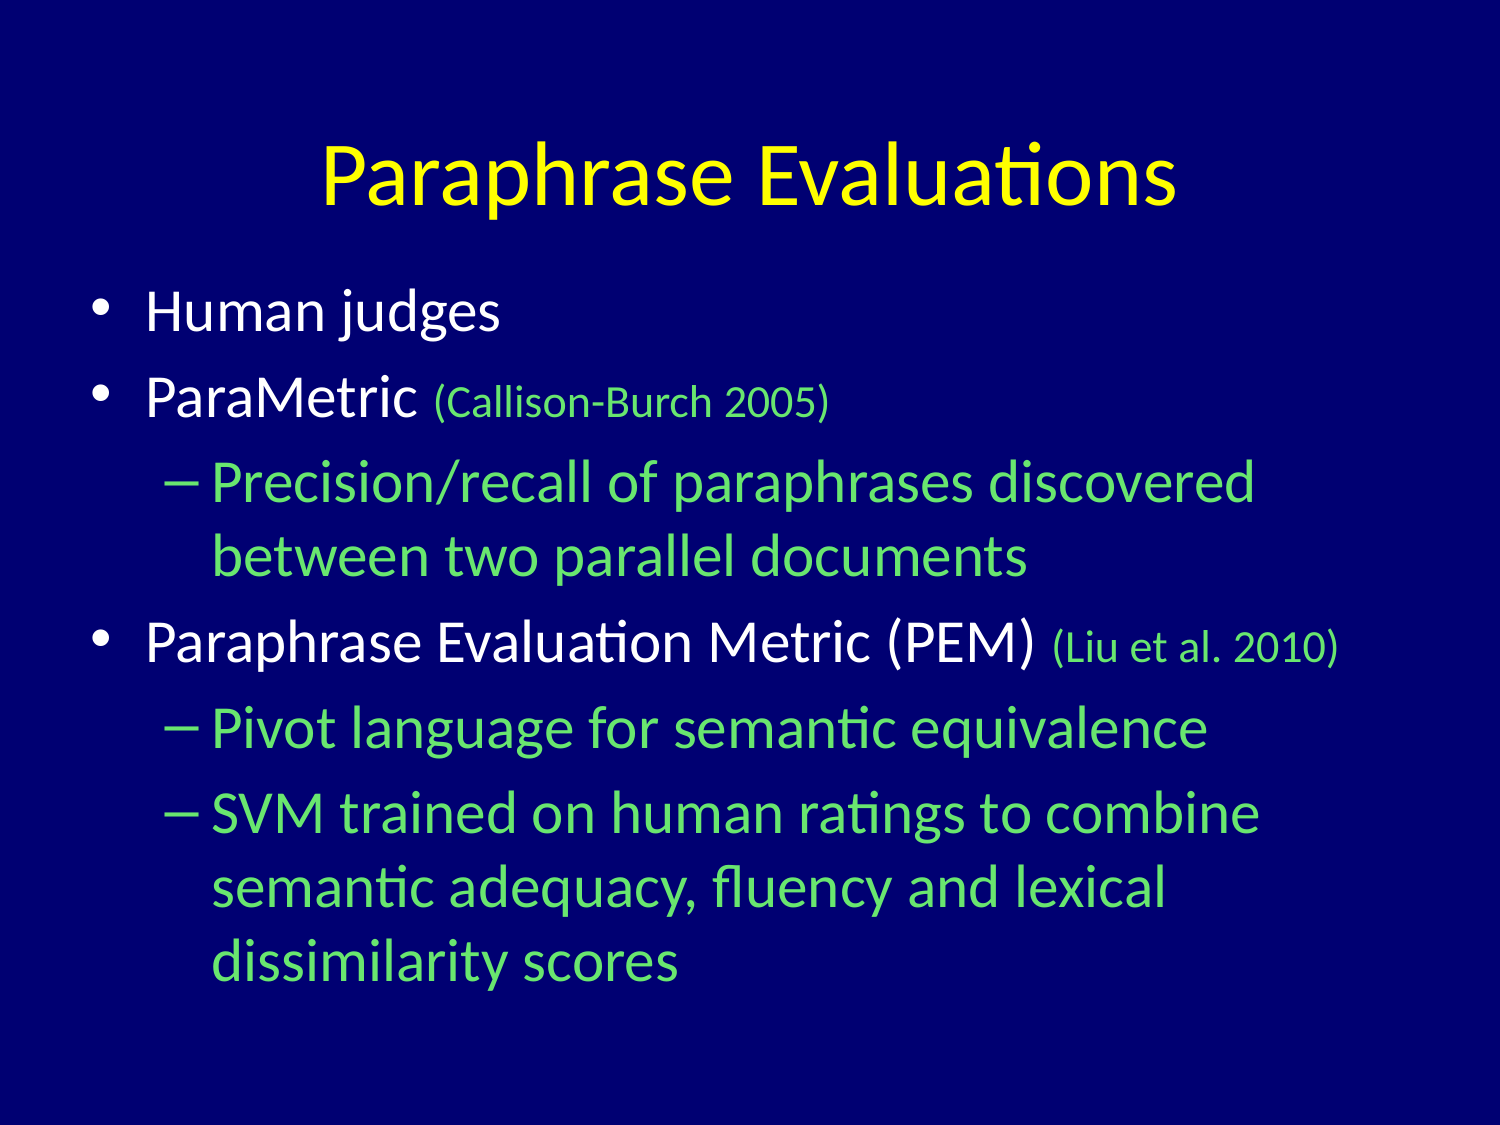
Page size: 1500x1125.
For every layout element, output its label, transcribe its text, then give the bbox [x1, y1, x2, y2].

title Paraphrase Evaluations [75, 75, 1425, 262]
list Human judges ParaMetric (Callison-Burch 2005) Precision/recall of paraphrases discovered between two parallel documents Paraphrase Evaluation Metric (PEM) (Liu et al. 2010) Pivot language for semantic equivalence SVM trained on human ratings to combine semantic adequacy, fluency and lexical dissimilarity scores [75, 262, 1425, 1005]
